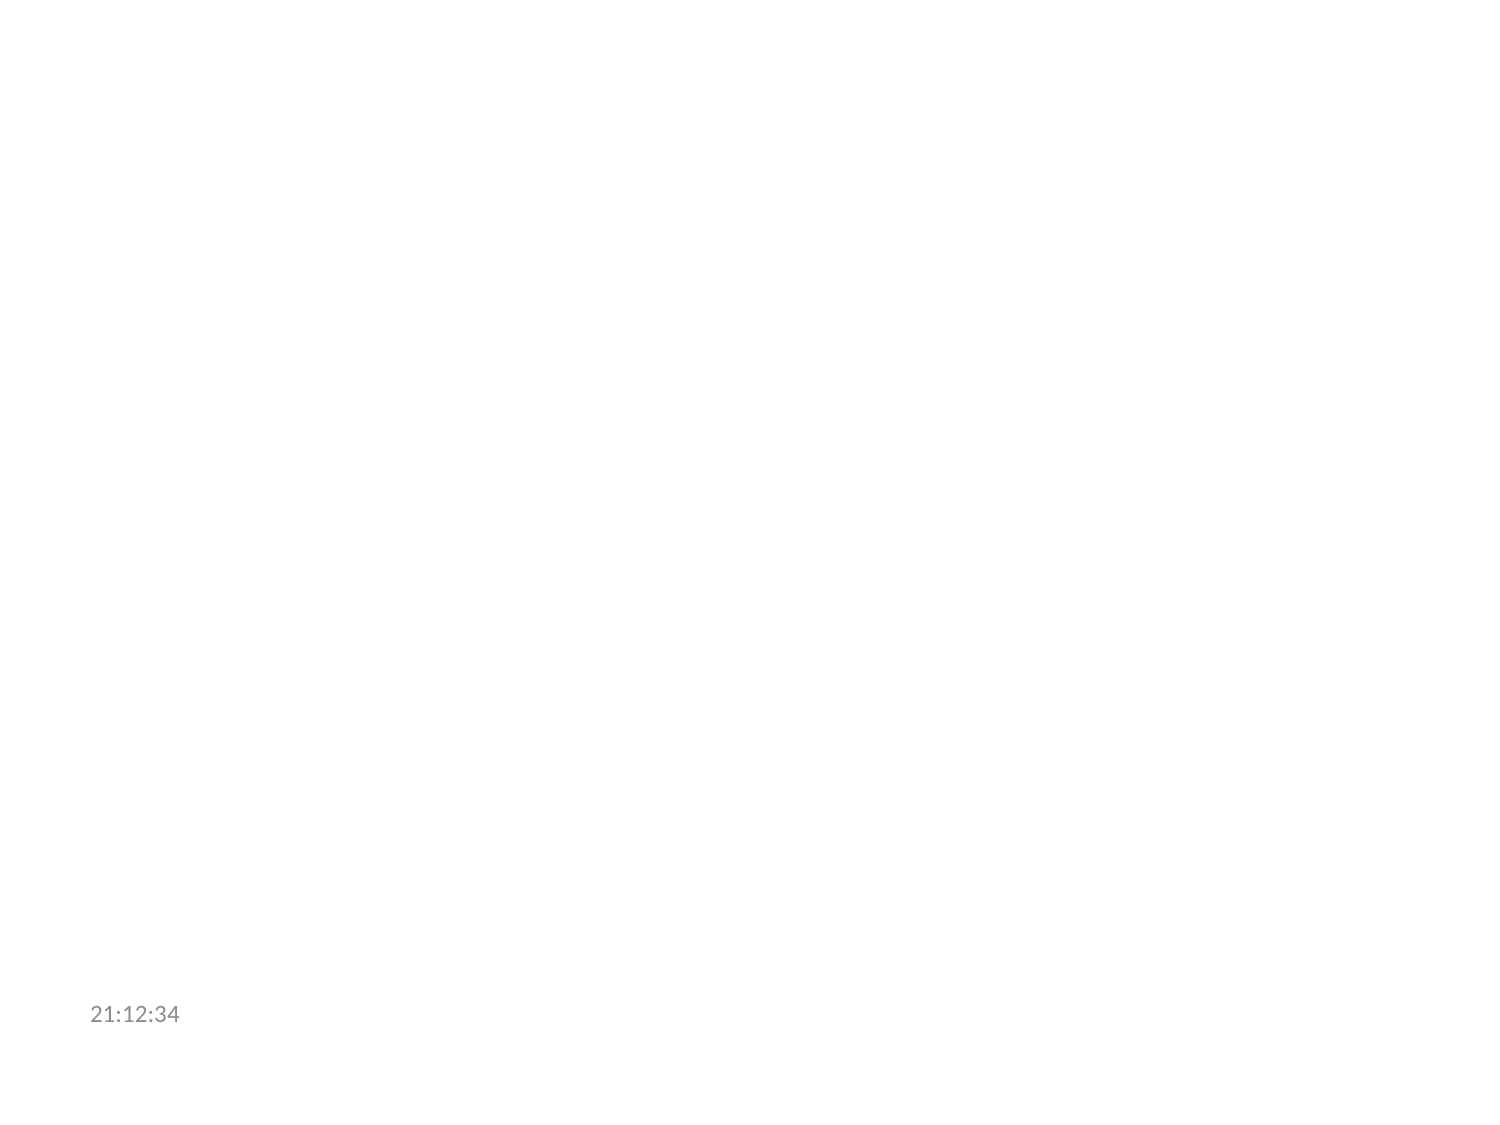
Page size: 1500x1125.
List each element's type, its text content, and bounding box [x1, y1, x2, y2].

text_box 15:35:09 [75, 982, 425, 1043]
